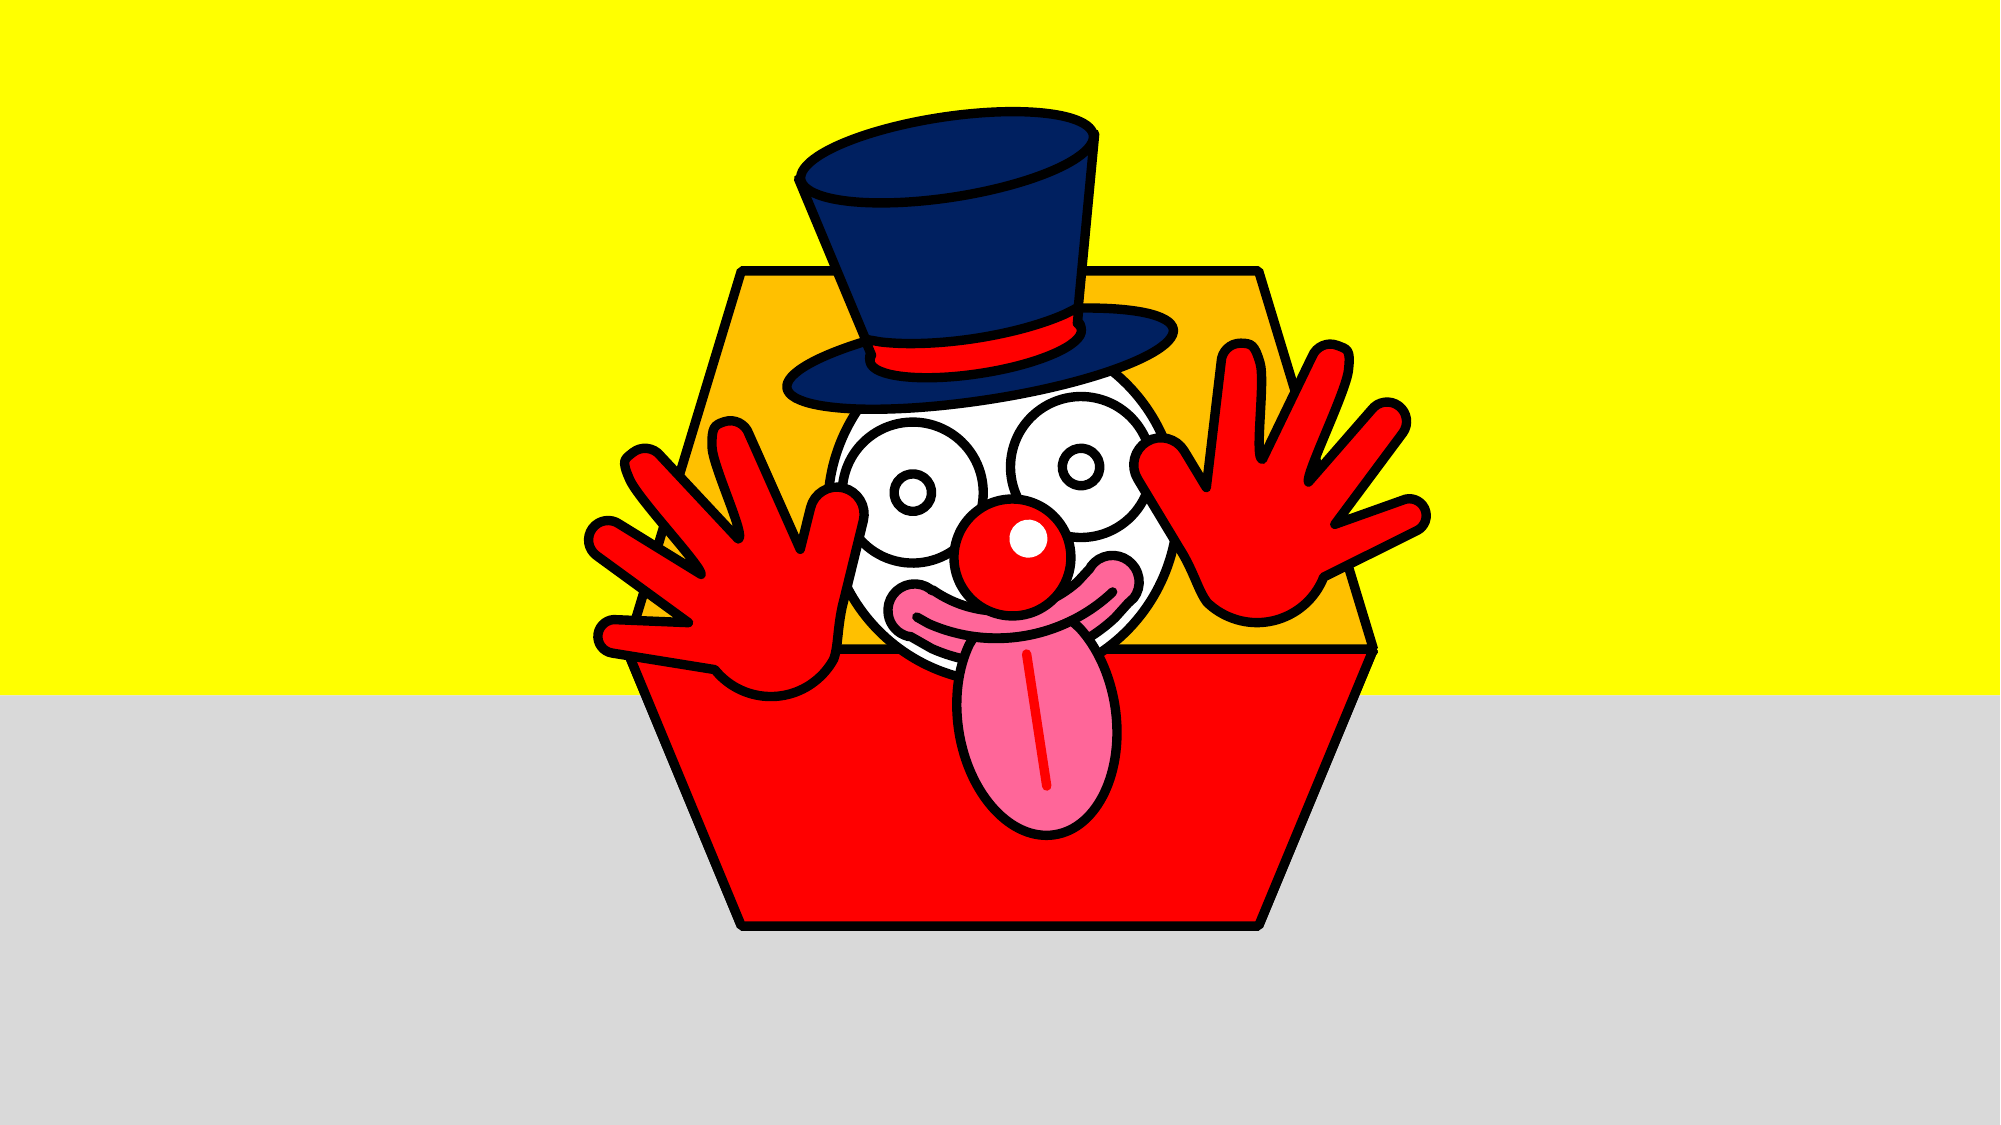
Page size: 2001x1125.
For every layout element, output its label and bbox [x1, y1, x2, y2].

text_box [0, 0, 2000, 695]
text_box [708, 847, 1292, 926]
text_box [0, 695, 2000, 1125]
text_box [575, 112, 1425, 839]
